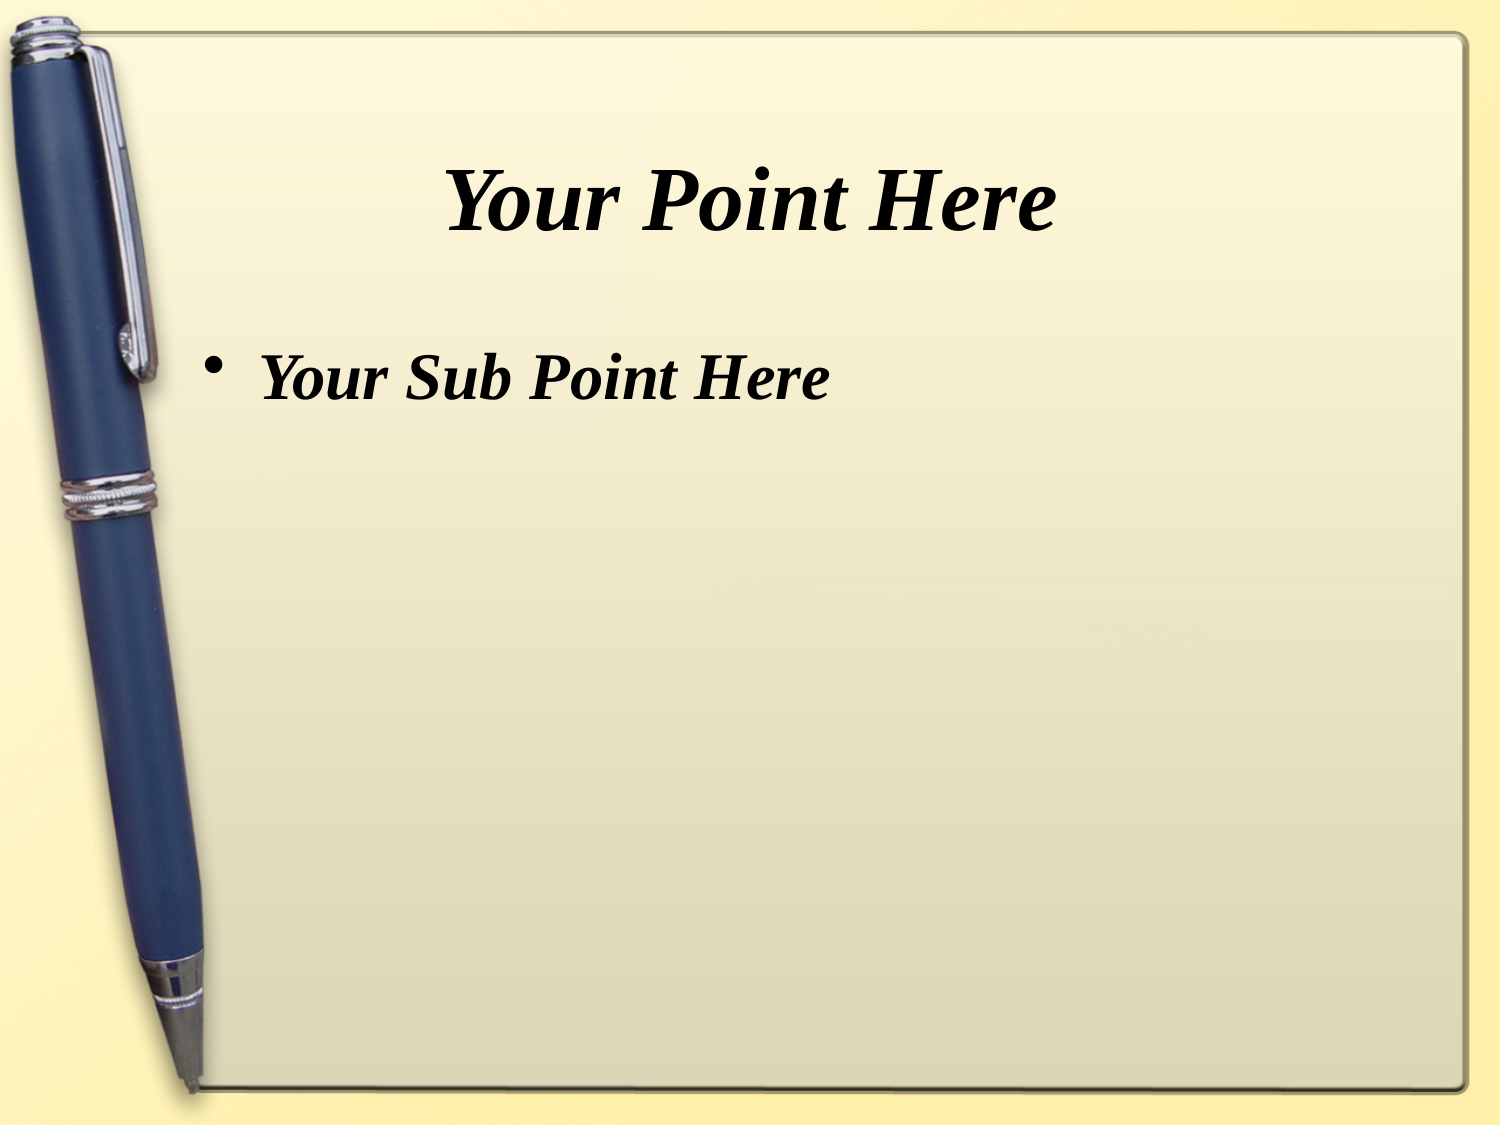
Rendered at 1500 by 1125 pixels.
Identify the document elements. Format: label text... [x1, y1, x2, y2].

picture [0, 0, 1500, 1125]
list Your Sub Point Here [187, 324, 1388, 1000]
title Your Point Here [112, 99, 1388, 288]
